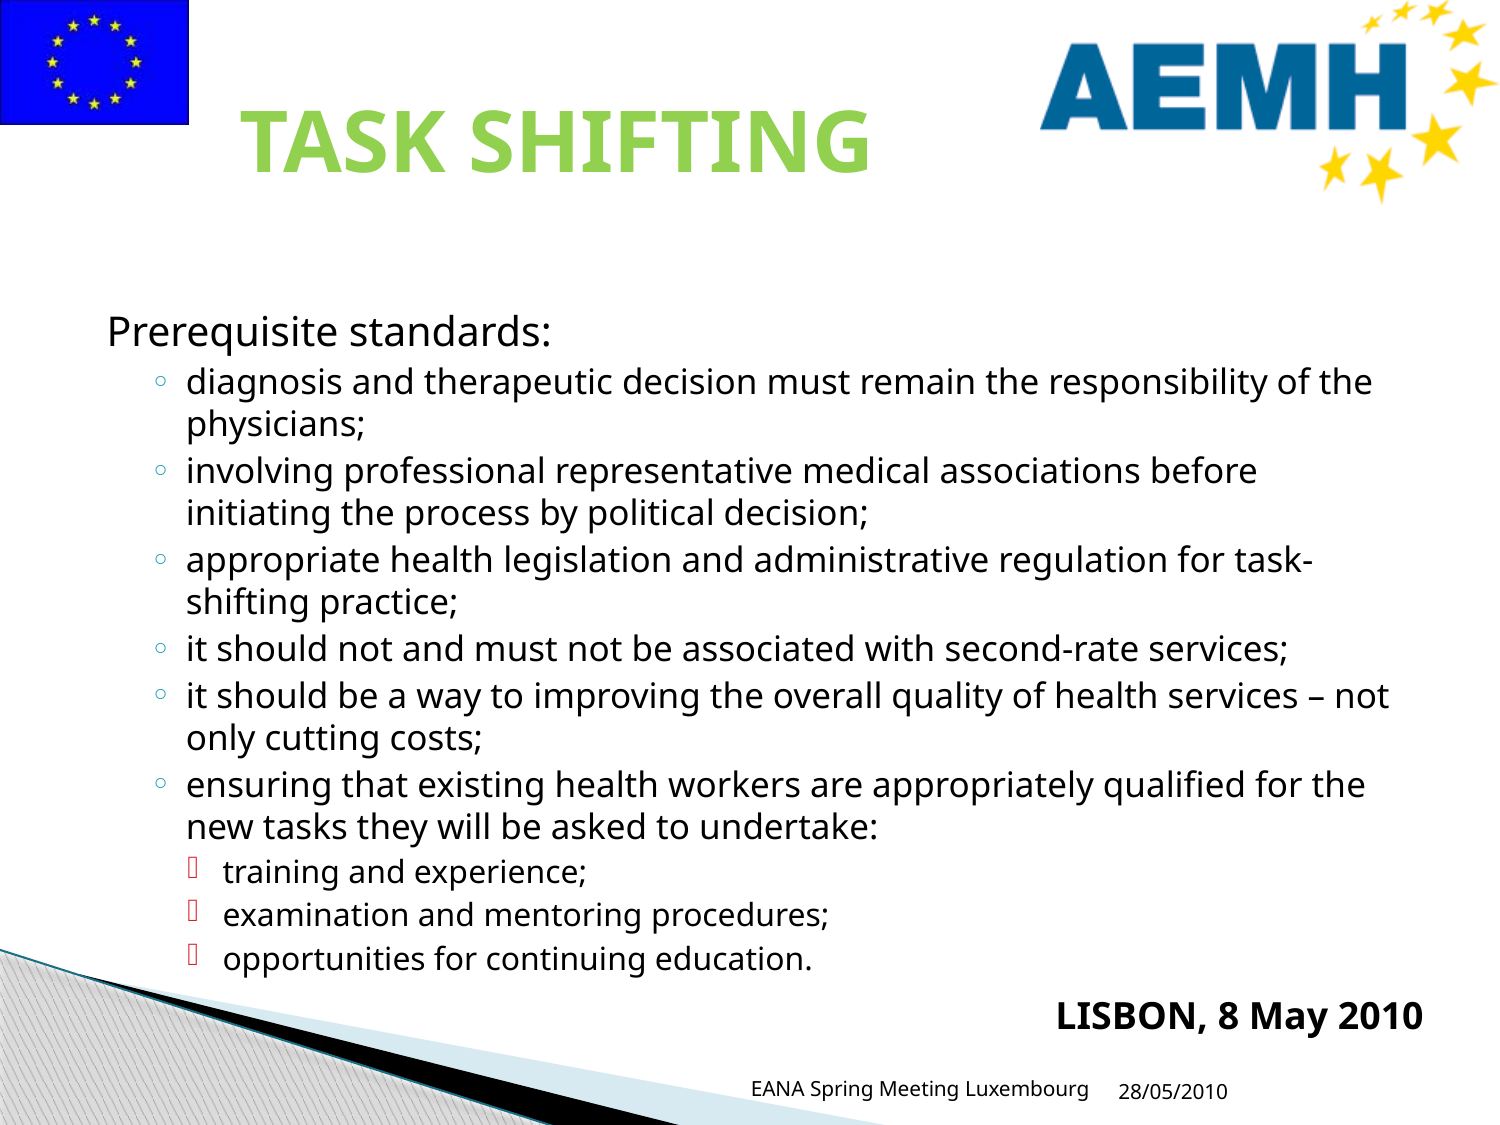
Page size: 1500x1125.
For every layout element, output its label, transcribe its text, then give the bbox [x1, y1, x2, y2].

footer EANA Spring Meeting Luxembourg [718, 1051, 1105, 1112]
picture [0, 0, 190, 126]
text_box LISBON, 8 May 2010 [1040, 984, 1439, 1045]
list Prerequisite standards: diagnosis and therapeutic decision must remain the responsibility of the physicians; involving professional representative medical associations before initiating the process by political decision; appropriate health legislation and administrative regulation for task-shifting practice; it should not and must not be associated with second-rate services; it should be a way to improving the overall quality of health services – not only cutting costs; ensuring that existing health workers are appropriately qualified for the new tasks they will be asked to undertake: training and experience; examination and mentoring procedures; opportunities for continuing education. [75, 243, 1425, 986]
title TASK SHIFTING [75, 45, 1425, 233]
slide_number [1105, 1051, 1419, 1112]
picture [1040, 0, 1500, 205]
